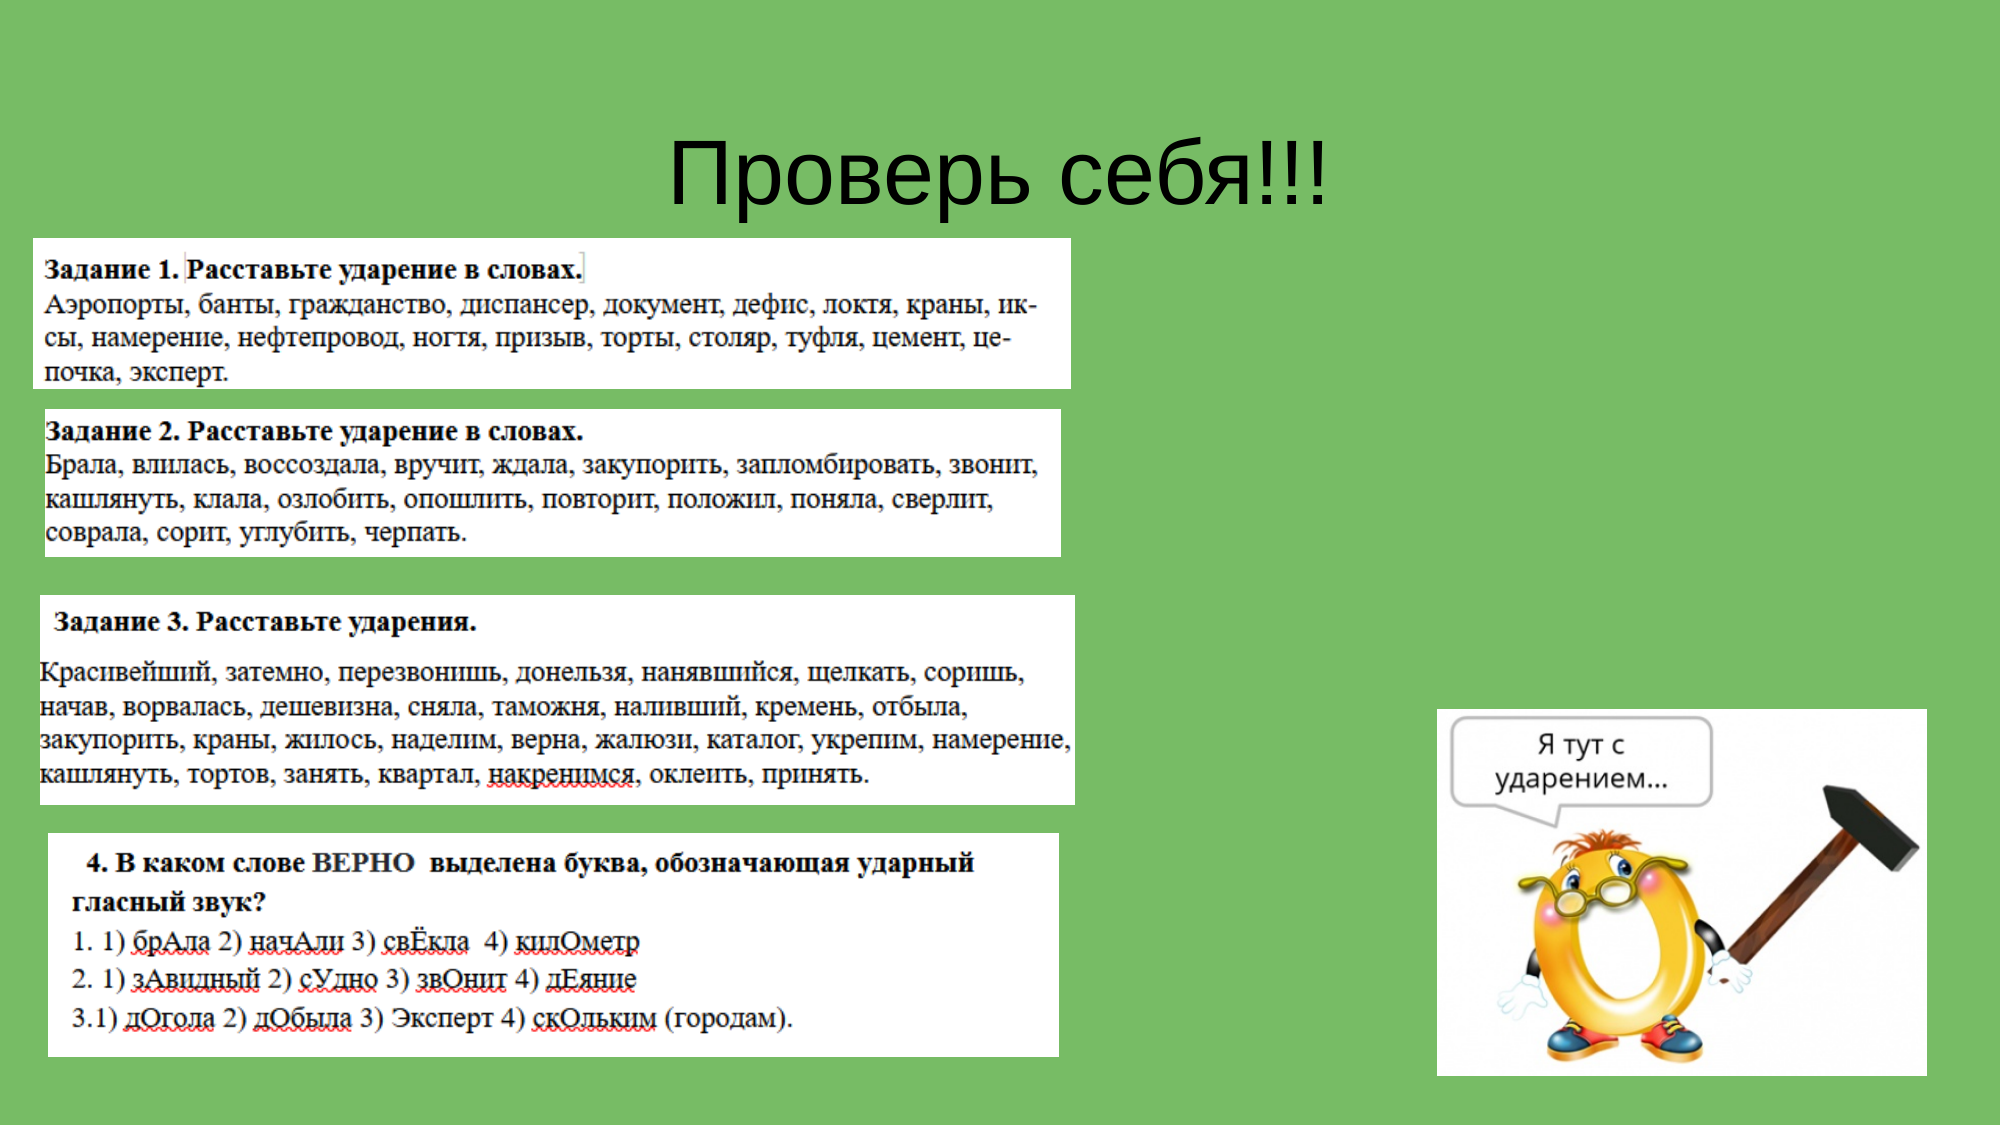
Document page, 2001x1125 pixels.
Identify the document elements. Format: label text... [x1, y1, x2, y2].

picture [45, 409, 1061, 557]
picture [1437, 709, 1927, 1076]
title Проверь себя!!! [137, 59, 1862, 277]
picture [48, 833, 1059, 1058]
picture [40, 595, 1075, 805]
picture [33, 238, 1071, 389]
